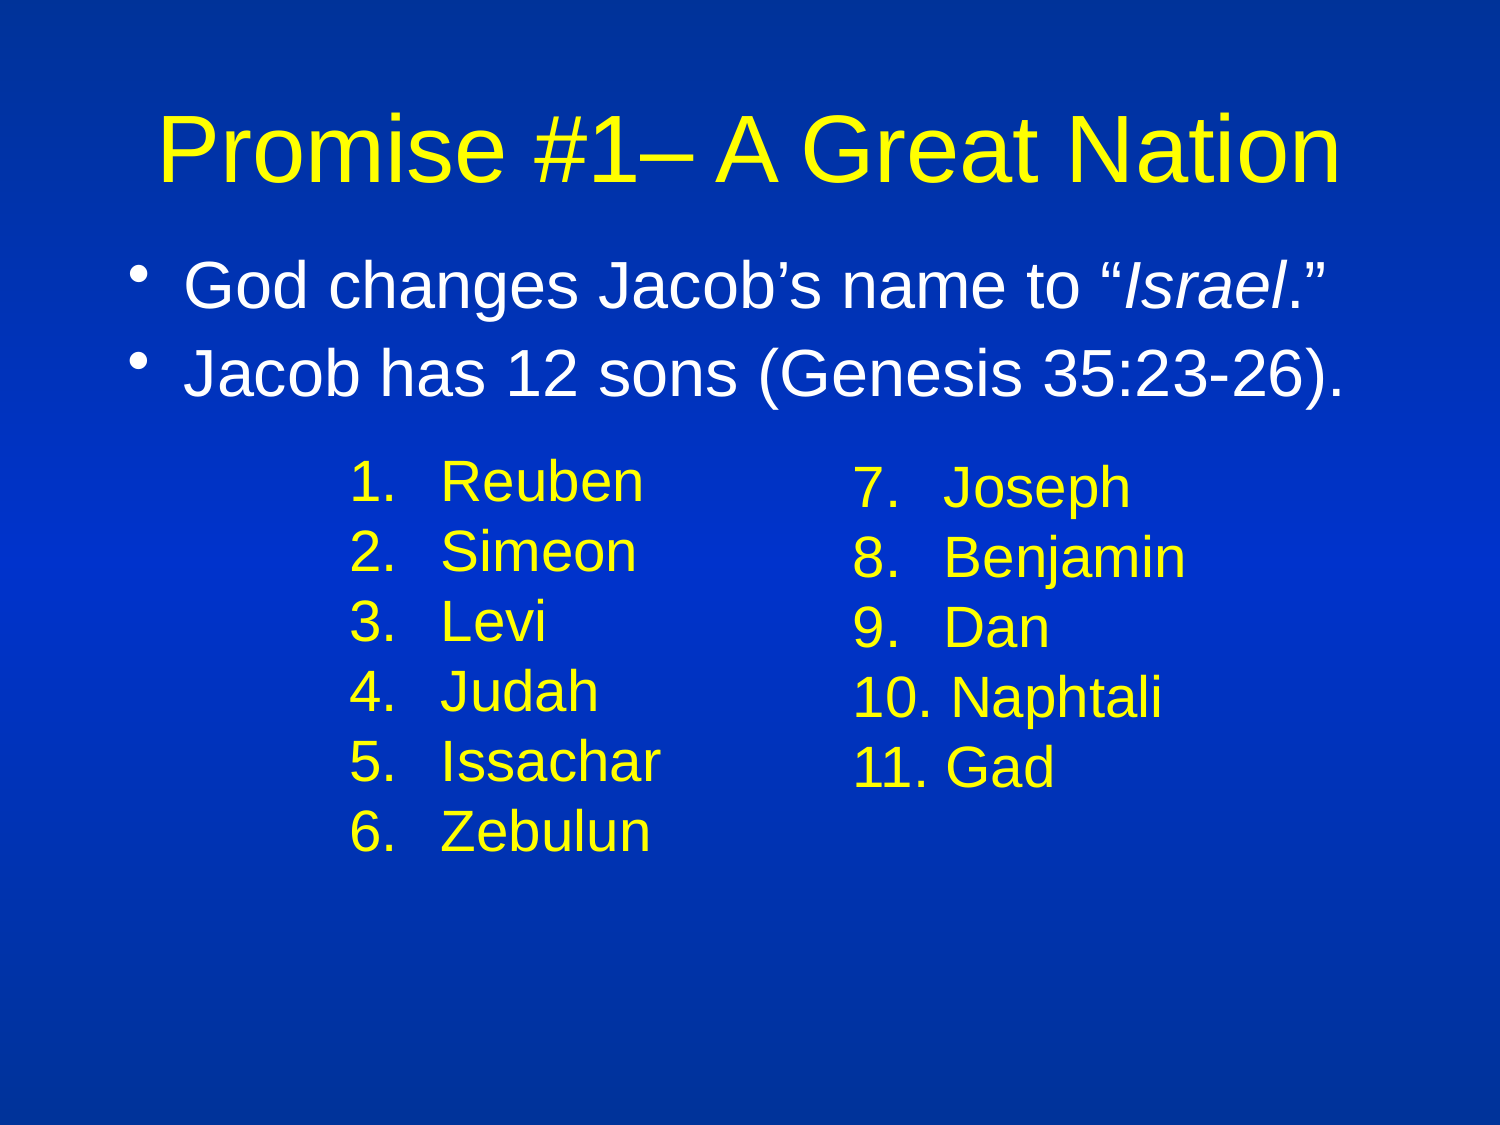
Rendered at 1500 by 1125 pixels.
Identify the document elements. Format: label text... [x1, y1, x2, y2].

title Promise #1– A Great Nation [37, 50, 1463, 238]
text_box Jacob has 12 sons (Genesis 35:23-26). [112, 337, 1388, 438]
text_box Reuben Simeon Levi Judah Issachar Zebulun [334, 435, 677, 871]
text_box Joseph Benjamin Dan Naphtali Gad [837, 441, 1203, 807]
list God changes Jacob’s name to “Israel.” [112, 249, 1388, 337]
